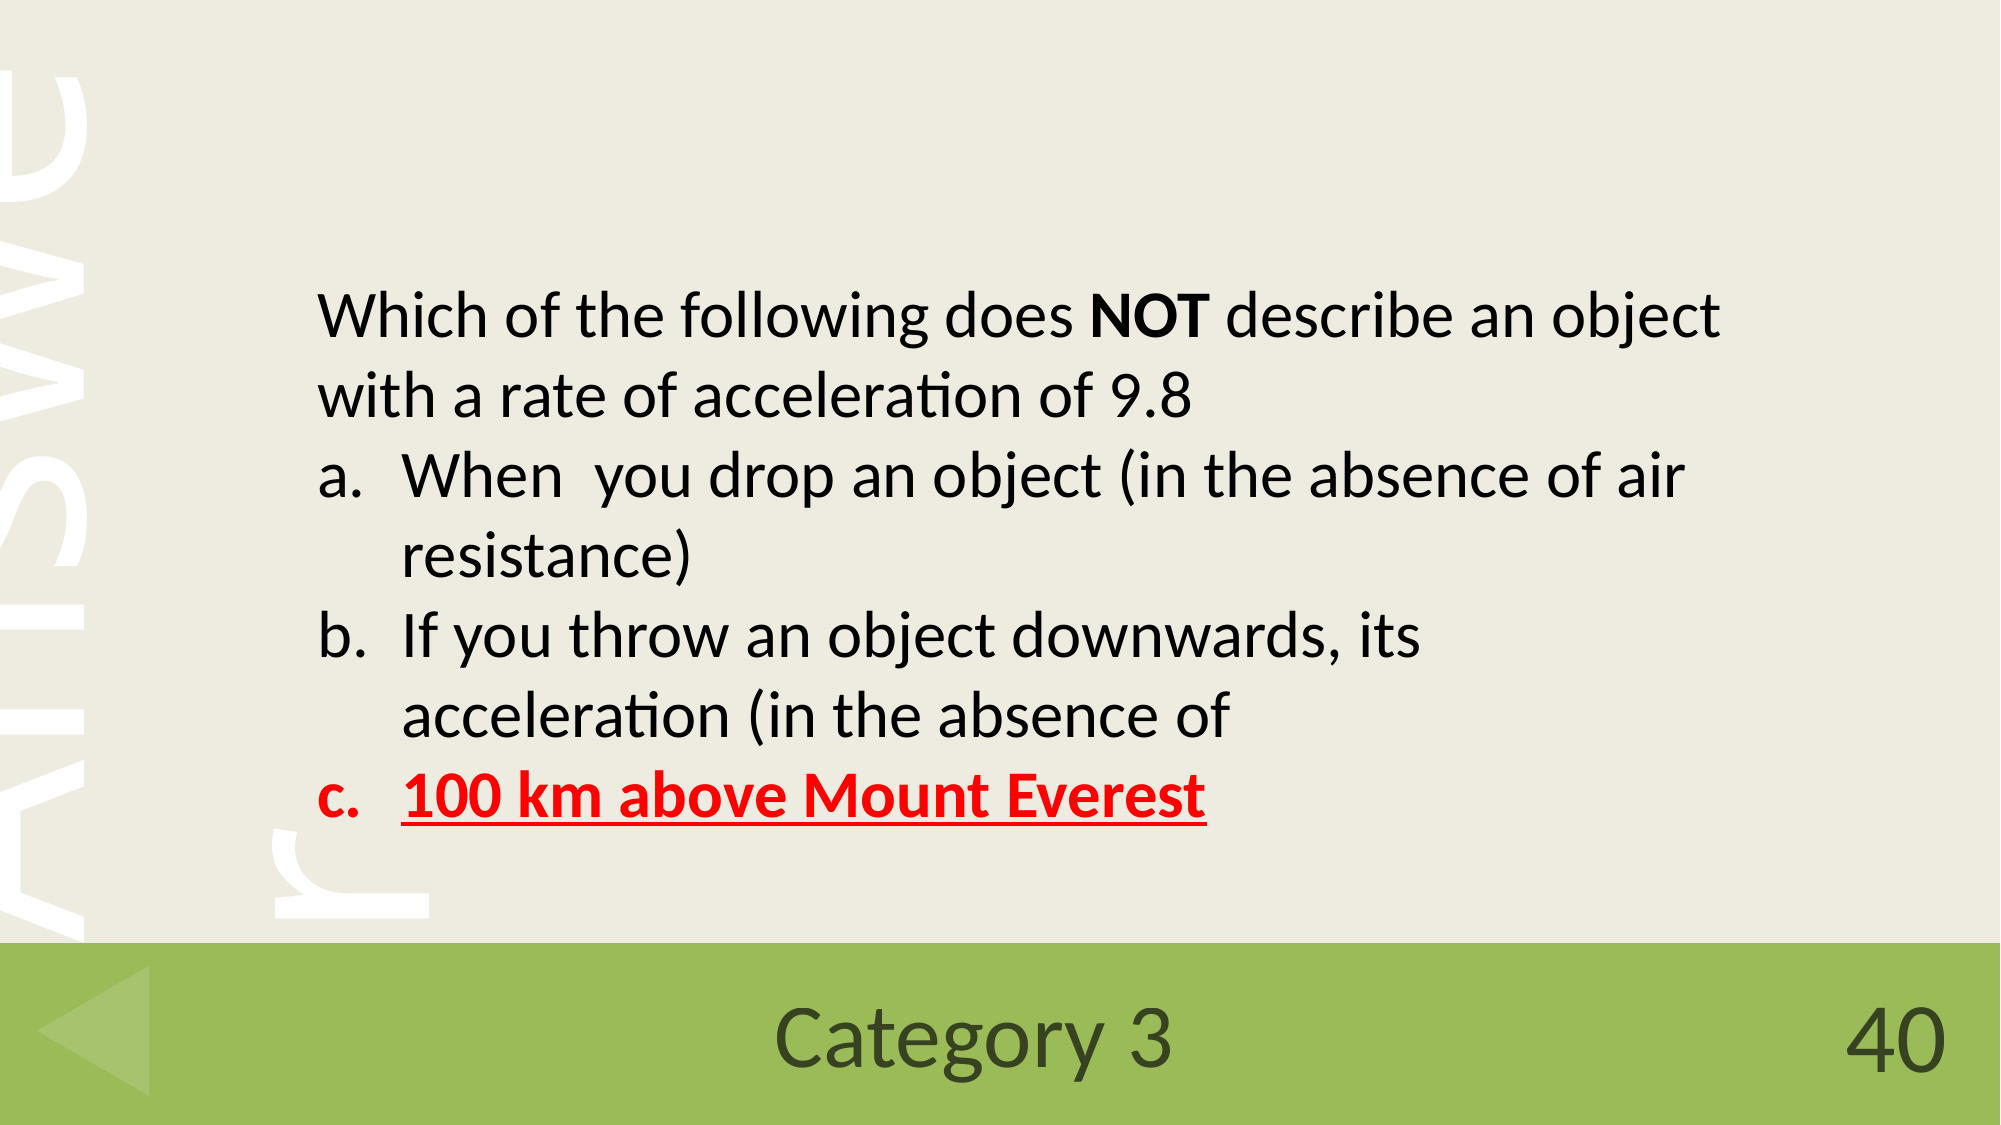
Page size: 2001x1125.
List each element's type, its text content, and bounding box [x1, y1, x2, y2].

list 40 [1875, 967, 1963, 1097]
list Which of the following does NOT describe an object with a rate of acceleration of 9.8 When you drop an object (in the absence of air resistance) If you throw an object downwards, its acceleration (in the absence of 100 km above Mount Everest [302, 307, 1760, 875]
title Category 3 [74, 937, 1875, 1125]
